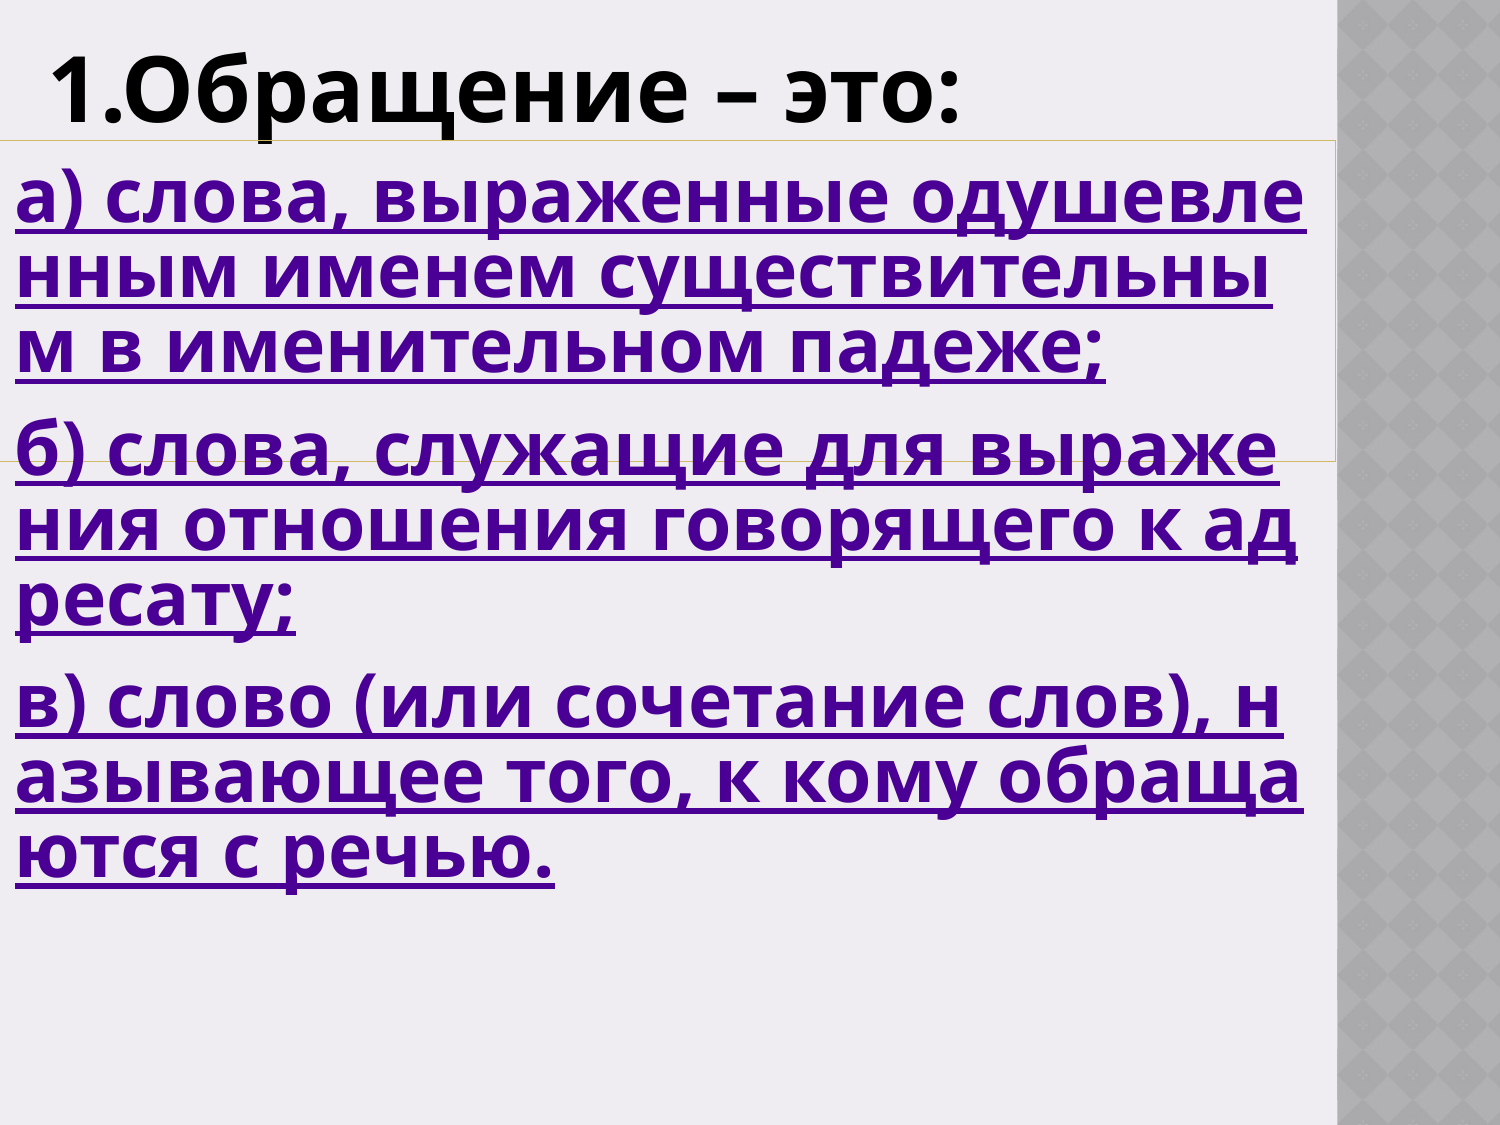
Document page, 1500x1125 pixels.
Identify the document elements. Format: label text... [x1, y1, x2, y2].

text_box а) слова, выраженные одушевленным именем существительным в именительном падеже; б) слова, служащие для выражения отношения говорящего к адресату; в) слово (или сочетание слов), называющее того, к кому обращаются с речью. [0, 140, 1336, 462]
text_box 1.Обращение – это: [23, 23, 1348, 149]
